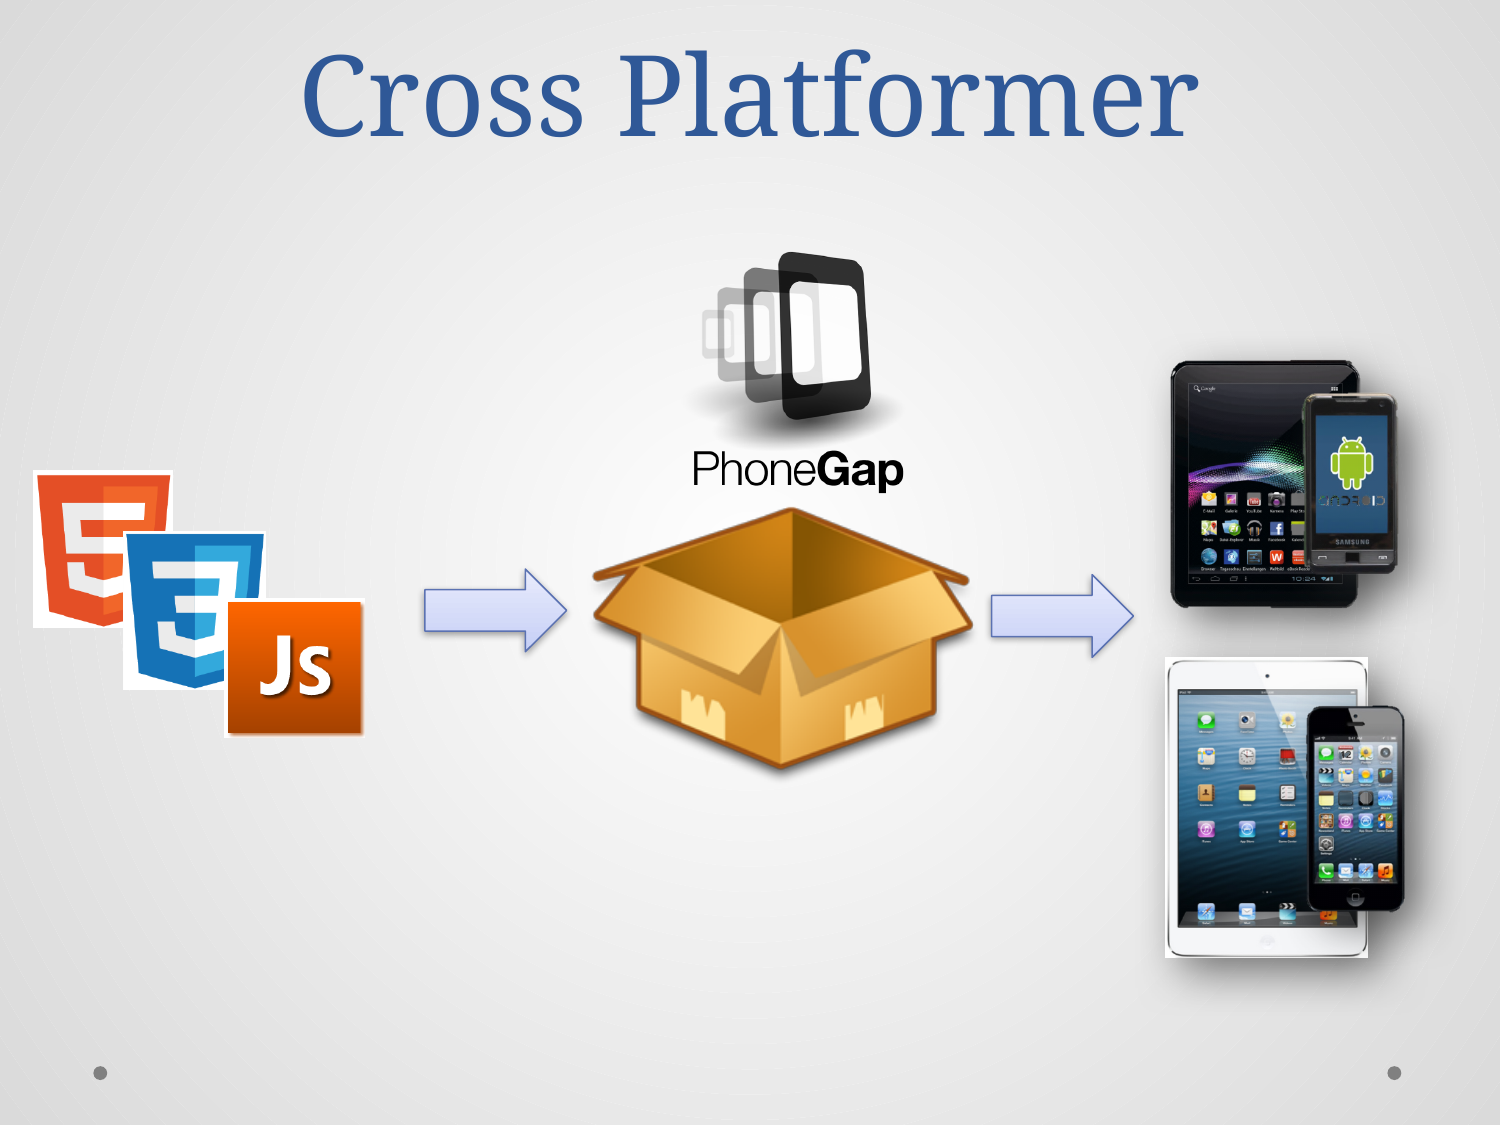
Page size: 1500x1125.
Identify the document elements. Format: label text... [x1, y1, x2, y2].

text_box [424, 568, 568, 653]
picture [32, 470, 365, 739]
title Cross Platformer [0, 0, 1500, 167]
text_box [1164, 657, 1500, 958]
text_box [990, 573, 1134, 659]
picture [583, 231, 984, 847]
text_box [1161, 355, 1489, 628]
